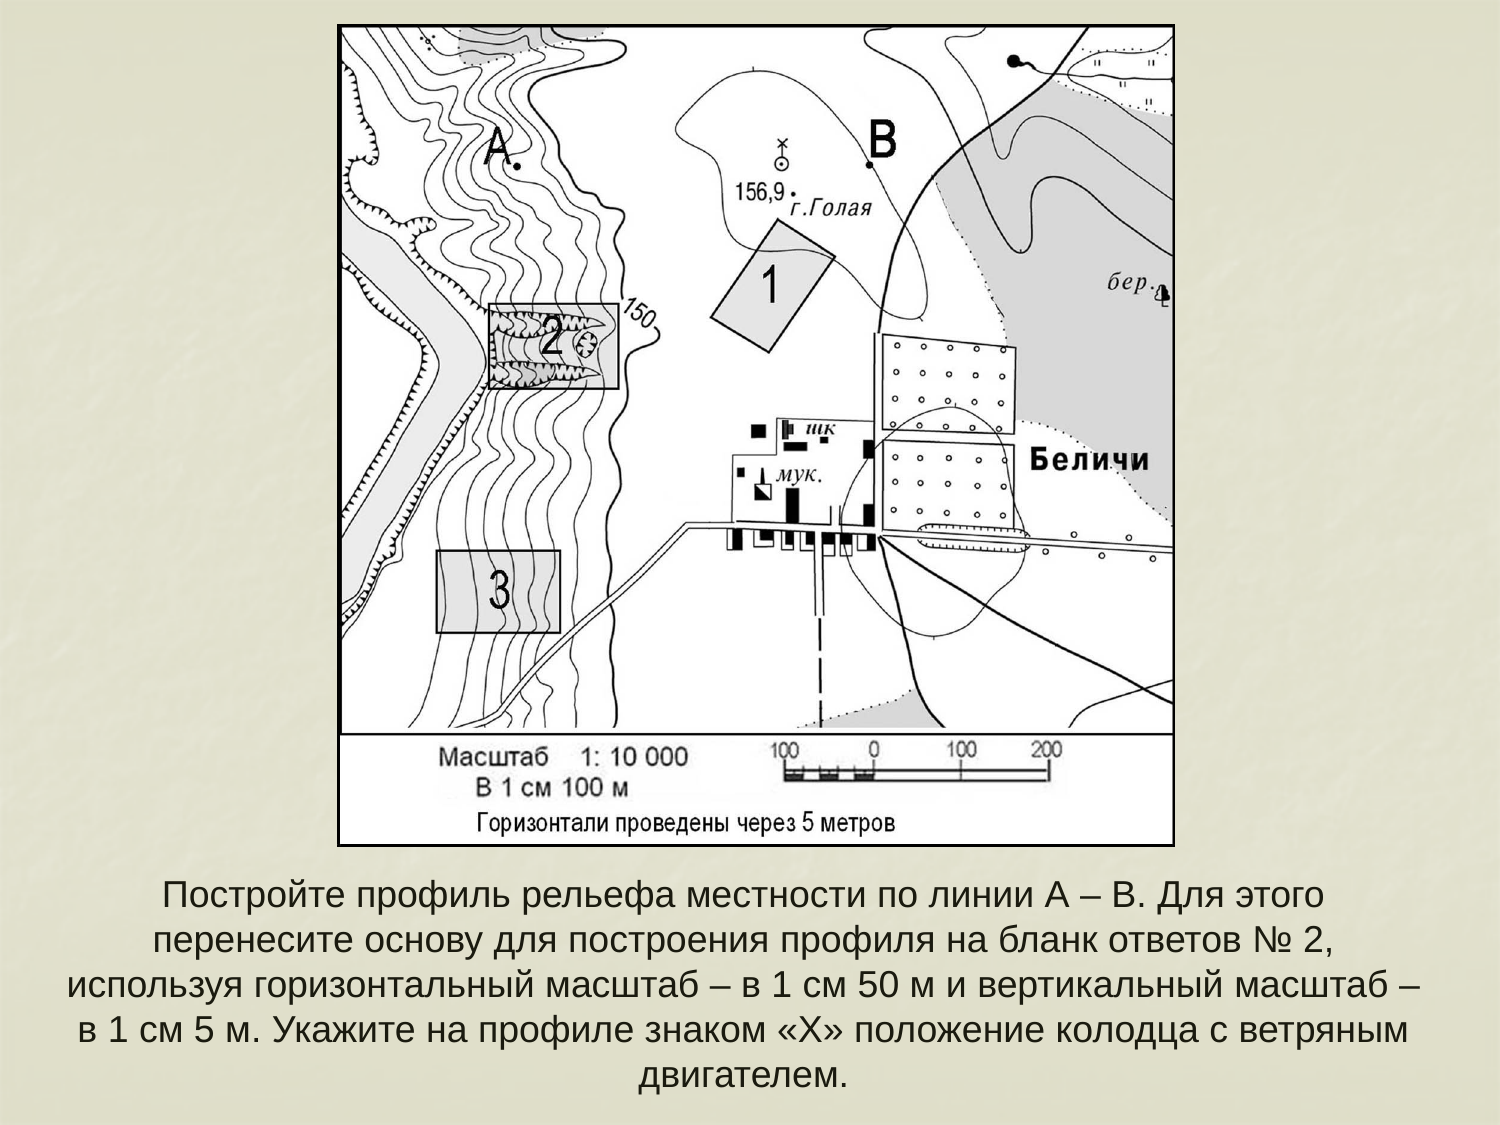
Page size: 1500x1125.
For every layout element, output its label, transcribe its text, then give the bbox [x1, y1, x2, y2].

picture [337, 24, 1176, 847]
text_box Постройте профиль рельефа местности по линии А – В. Для этого перенесите основу для построения профиля на бланк ответов № 2, используя горизонтальный масштаб – в 1 см 50 м и вертикальный масштаб – в 1 см 5 м. Укажите на профиле знаком «Х» положение колодца с ветряным двигателем. [50, 862, 1438, 1103]
